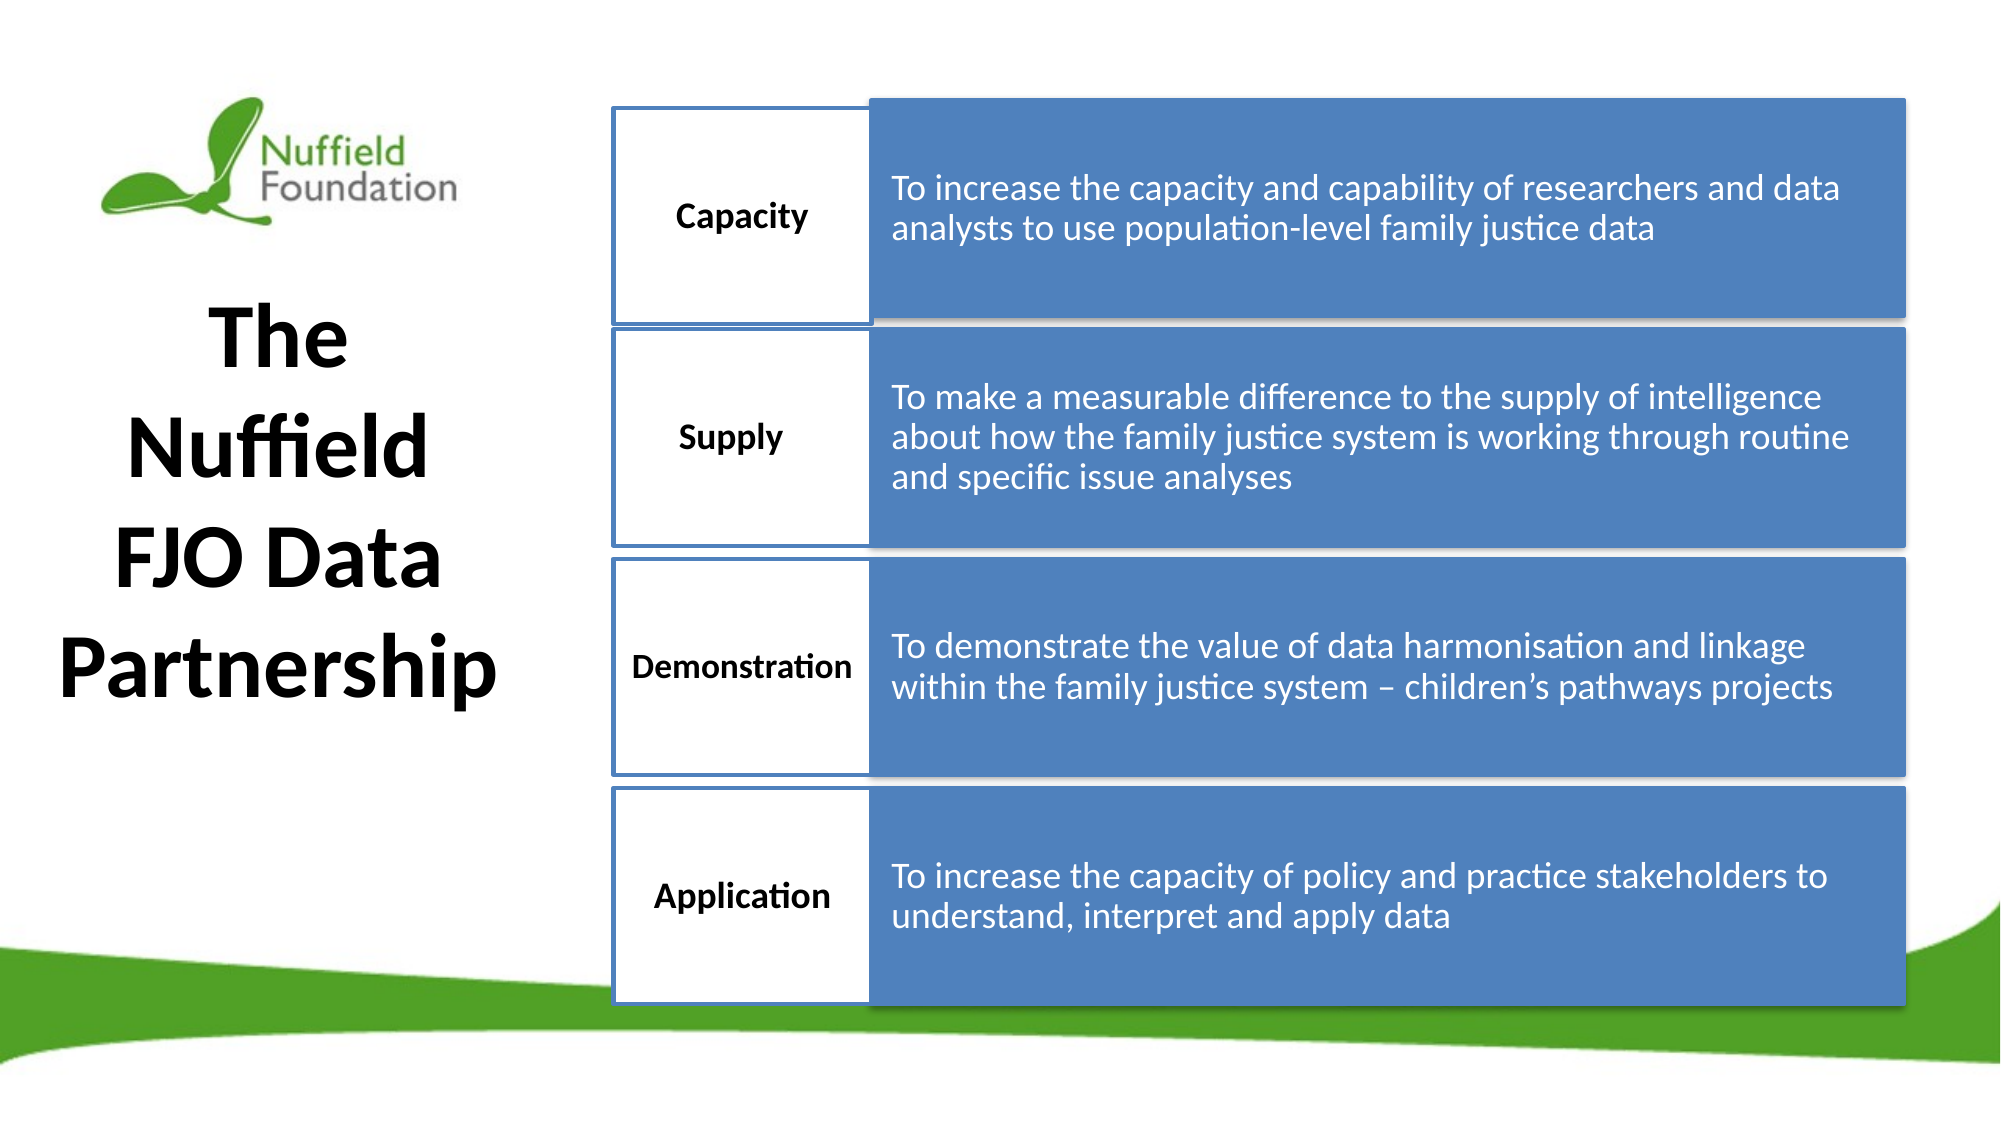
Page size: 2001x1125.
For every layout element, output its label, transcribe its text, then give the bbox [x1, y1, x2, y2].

title The Nuffield FJO Data Partnership [37, 134, 522, 937]
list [613, 99, 1905, 1005]
picture [0, 0, 2001, 1125]
